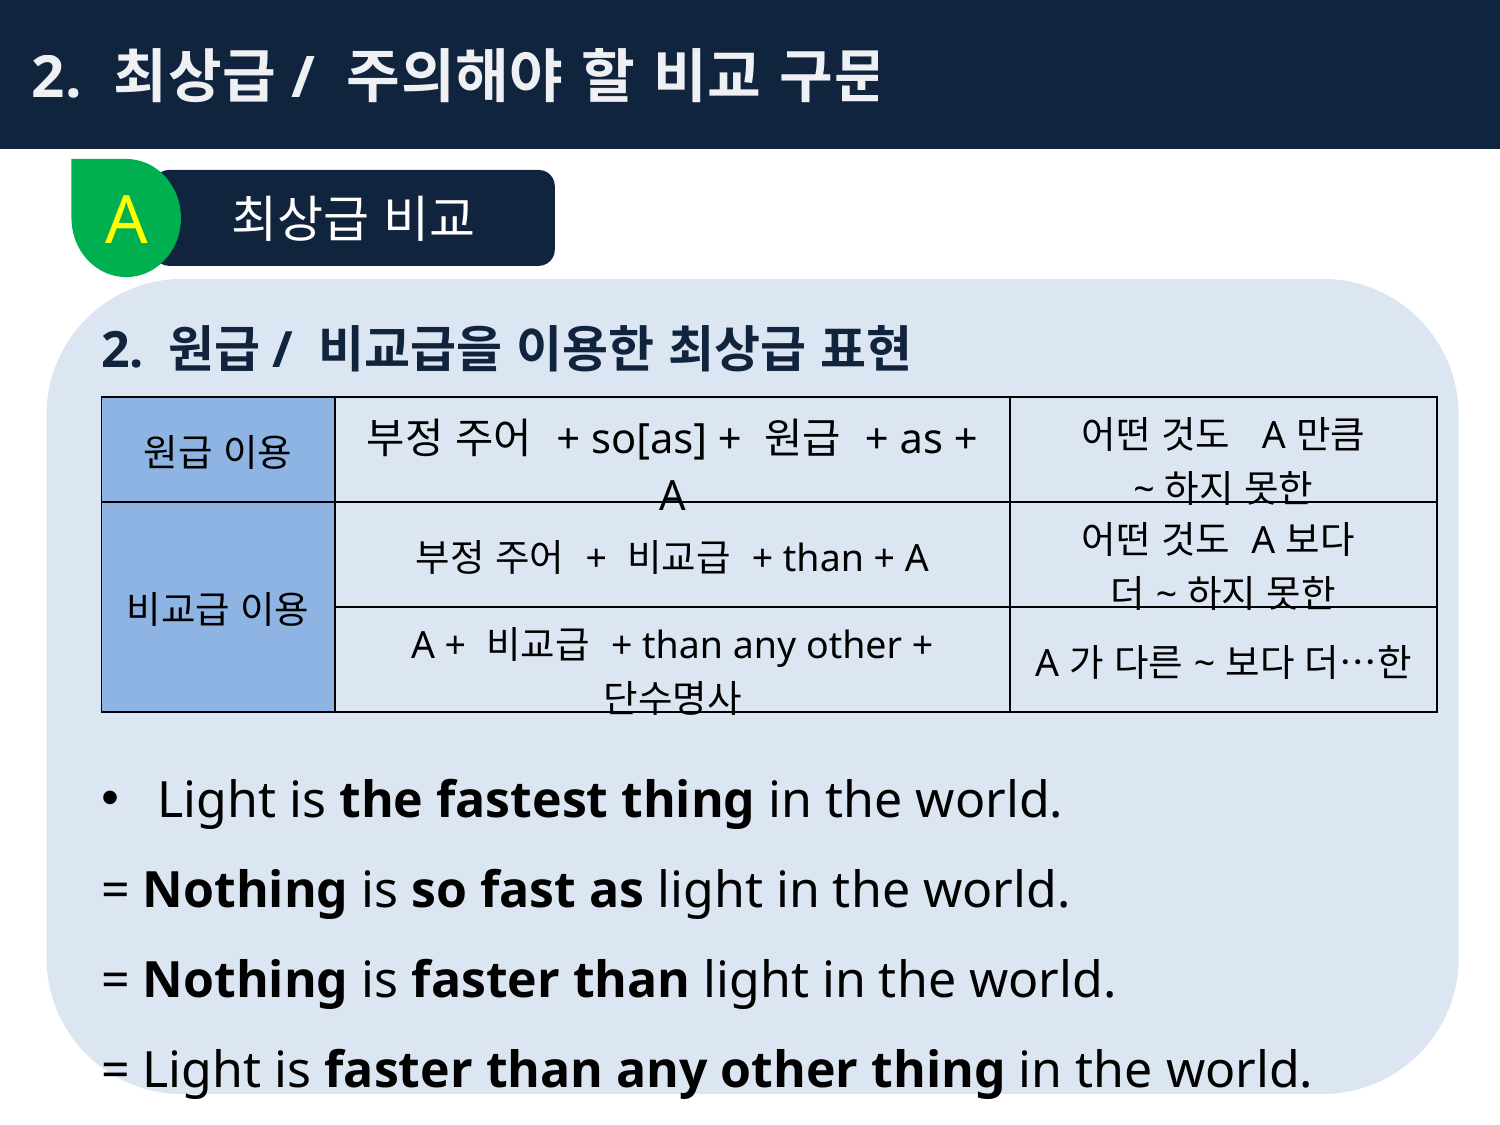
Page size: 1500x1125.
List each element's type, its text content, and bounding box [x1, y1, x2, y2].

table_cell A가 다른~보다 더…한 [1011, 608, 1436, 711]
table_header 원급 이용 [102, 398, 334, 501]
table_cell 비교급 이용 [102, 503, 334, 711]
text_box 최상급 비교 [162, 167, 557, 268]
table_cell 어떤 것도 A보다 더~하지 못한 [1011, 503, 1436, 606]
table_header 어떤 것도 A만큼 ~하지 못한 [1011, 398, 1436, 501]
table_cell A + 비교급 + than any other + 단수명사 [336, 608, 1009, 711]
table_header 부정 주어 + so[as] + 원급 + as + A [336, 398, 1009, 501]
table_cell 부정 주어 + 비교급 + than + A [336, 503, 1009, 606]
text_box 2. 원급/ 비교급을 이용한 최상급 표현 Light is the fastest thing in the world. = Nothing is so fast as light in the world. = Nothing is faster than light in the world. = Light is faster than any other thing in the world. [44, 276, 1461, 1097]
text_box [69, 156, 184, 280]
text_box A [90, 169, 162, 265]
text_box 2. 최상급/ 주의해야 할 비교 구문 [0, 0, 1500, 151]
